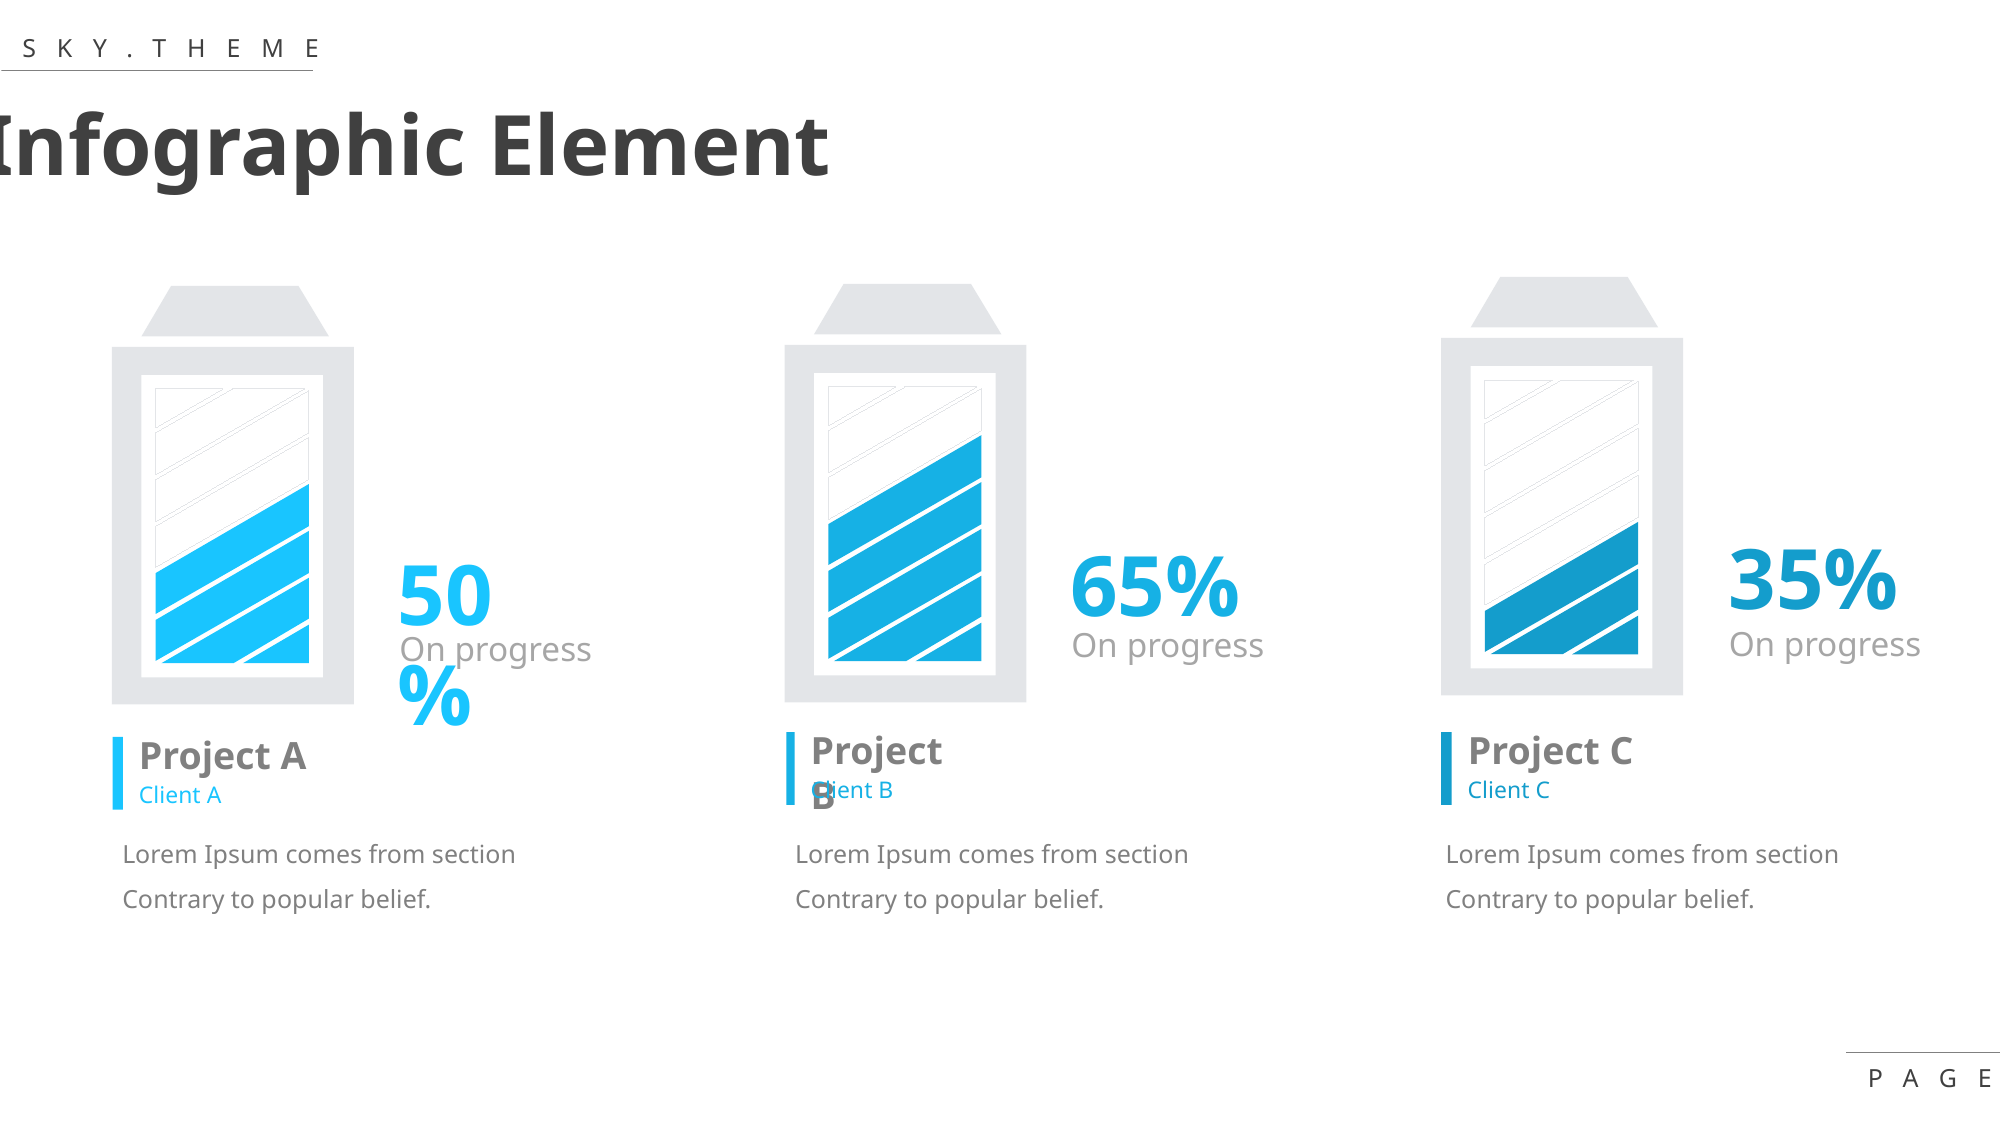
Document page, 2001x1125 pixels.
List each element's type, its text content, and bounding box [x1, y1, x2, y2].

text_box Lorem Ipsum comes from section Contrary to popular belief. [107, 816, 598, 921]
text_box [786, 719, 984, 812]
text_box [1441, 719, 1684, 812]
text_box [112, 724, 354, 831]
text_box Lorem Ipsum comes from section Contrary to popular belief. [1430, 816, 1922, 921]
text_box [1441, 276, 1684, 696]
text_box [382, 534, 648, 677]
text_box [1055, 525, 1320, 673]
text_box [1714, 519, 1977, 672]
text_box Lorem Ipsum comes from section Contrary to popular belief. [780, 816, 1271, 921]
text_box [111, 285, 354, 705]
text_box Infographic Element [0, 84, 847, 200]
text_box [784, 283, 1027, 703]
